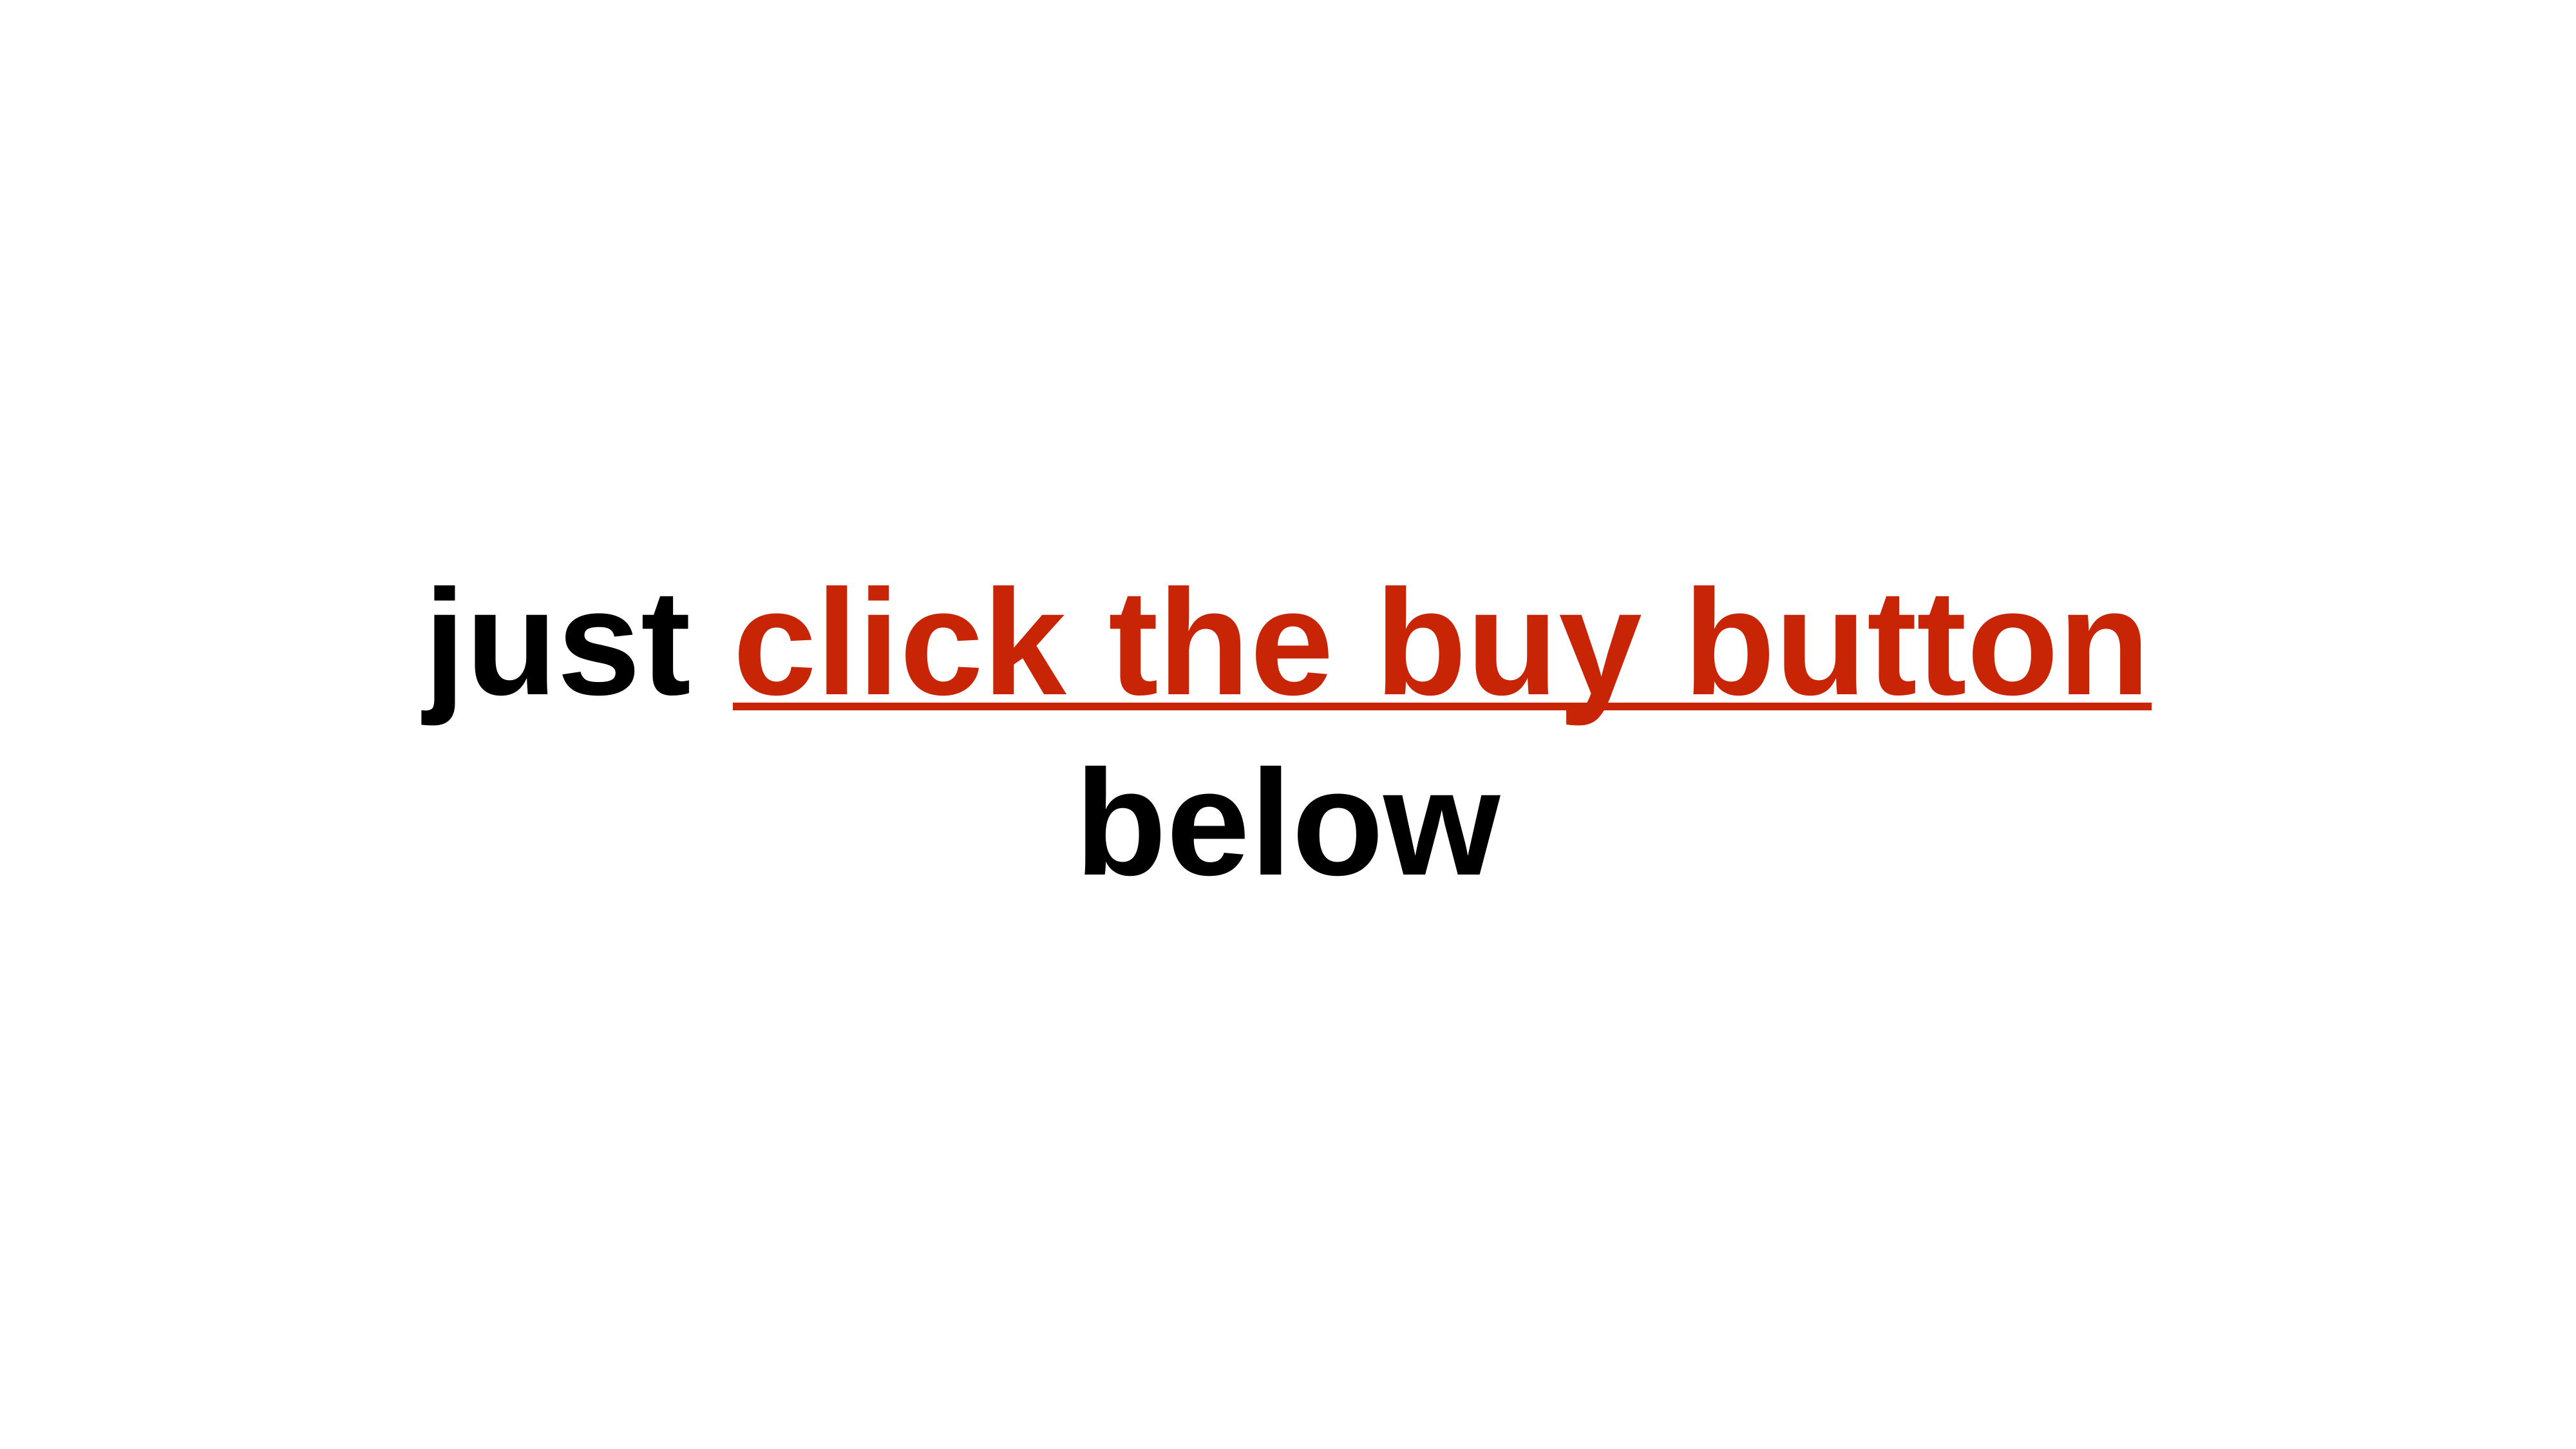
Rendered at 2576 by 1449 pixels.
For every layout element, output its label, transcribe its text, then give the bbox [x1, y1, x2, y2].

title just click the buy button below [187, 478, 2389, 971]
